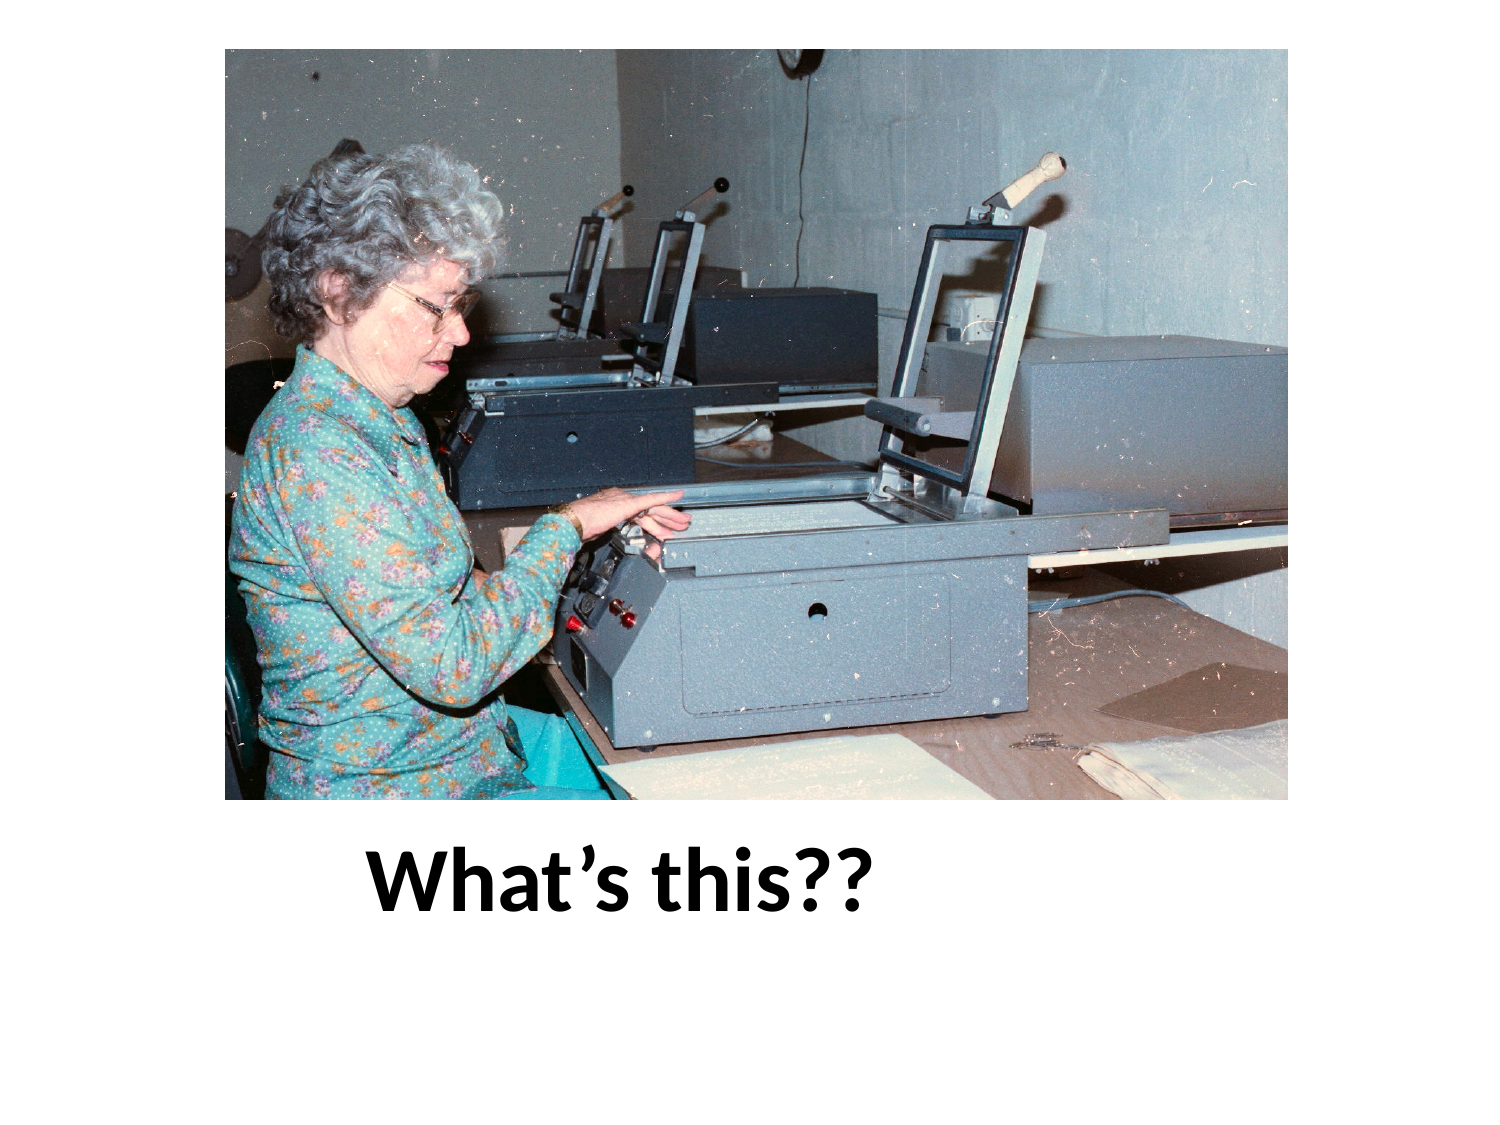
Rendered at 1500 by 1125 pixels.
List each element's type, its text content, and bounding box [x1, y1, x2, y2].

title What’s this?? [350, 825, 1163, 938]
picture [224, 49, 1288, 800]
